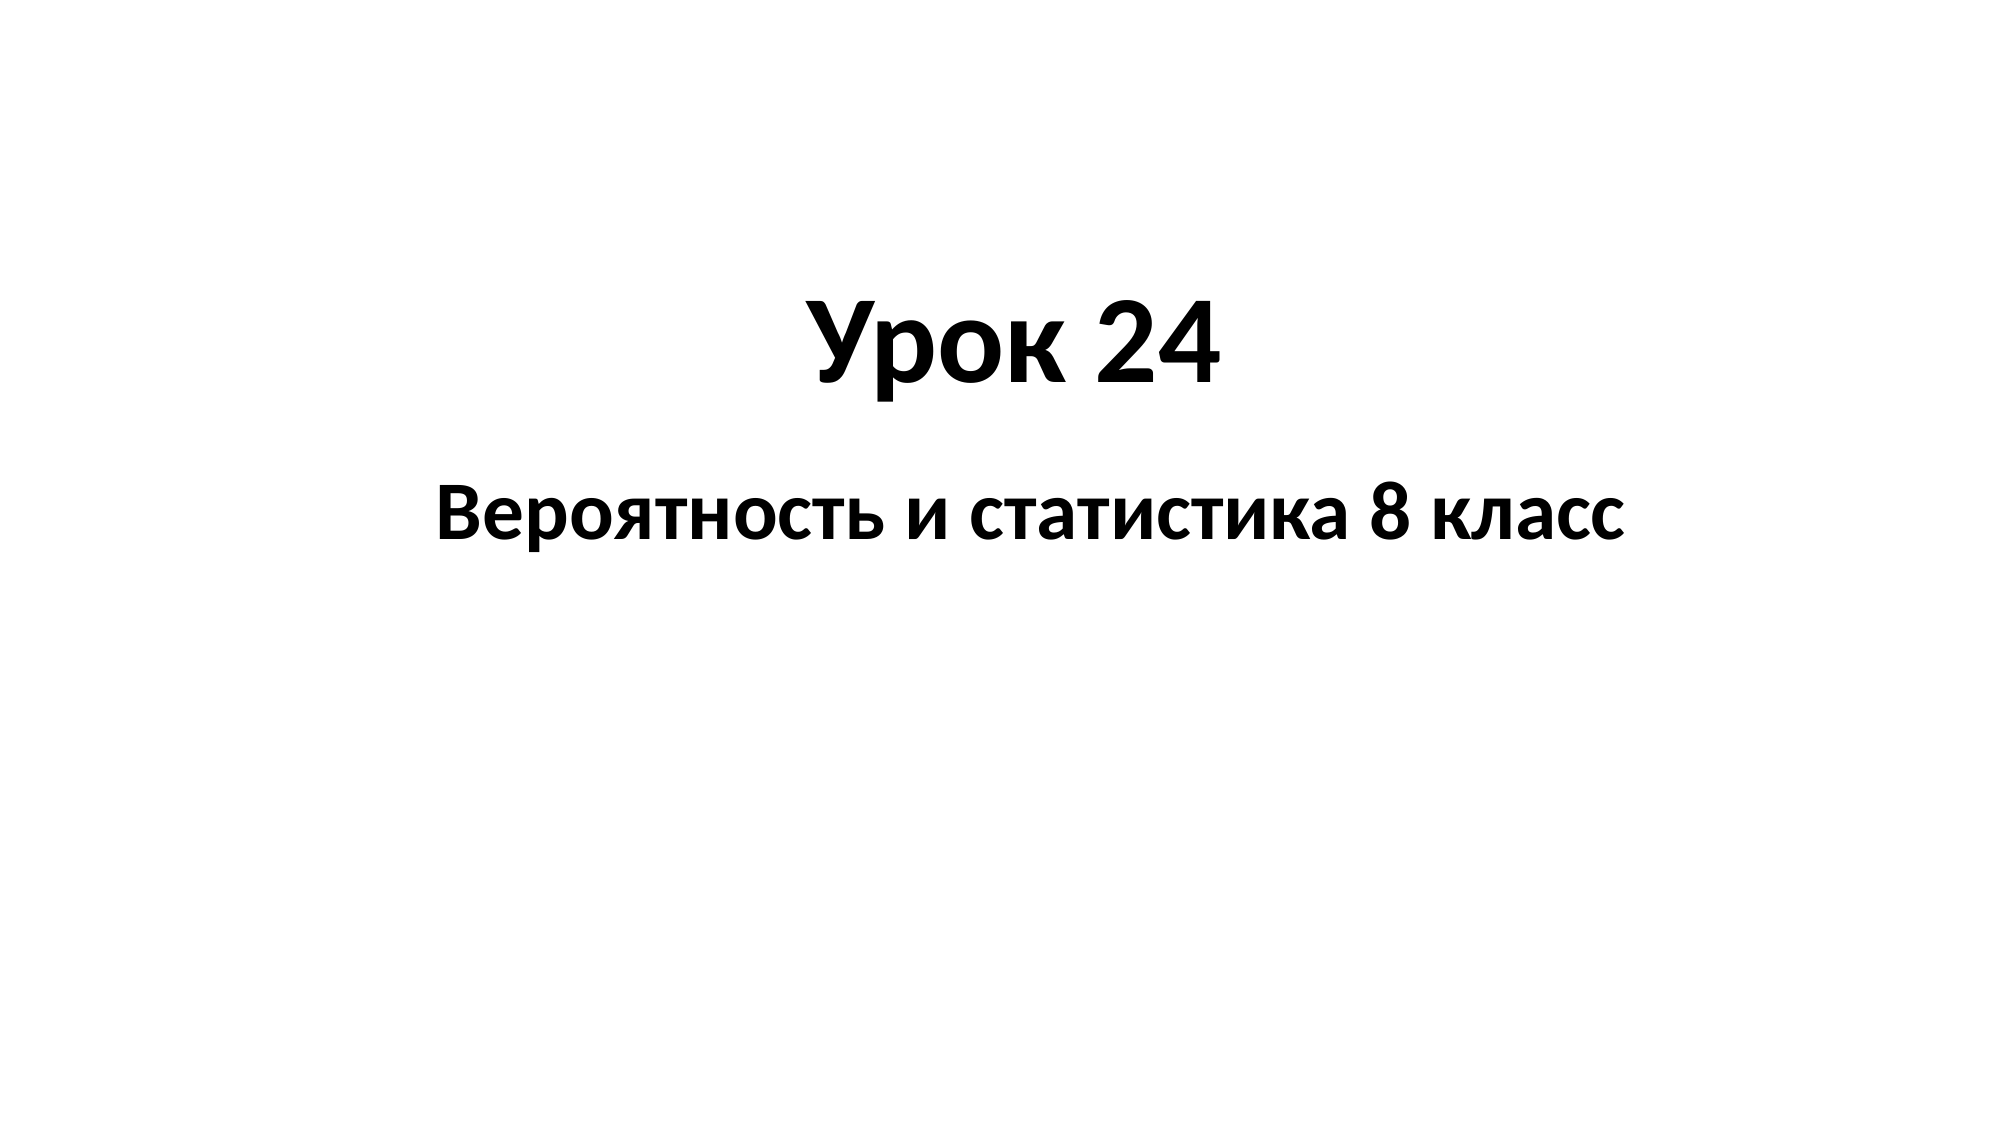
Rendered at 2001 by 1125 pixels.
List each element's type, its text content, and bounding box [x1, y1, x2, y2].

subtitle Вероятность и статистика 8 класс [280, 459, 1781, 634]
title Урок 24 [264, 246, 1765, 417]
